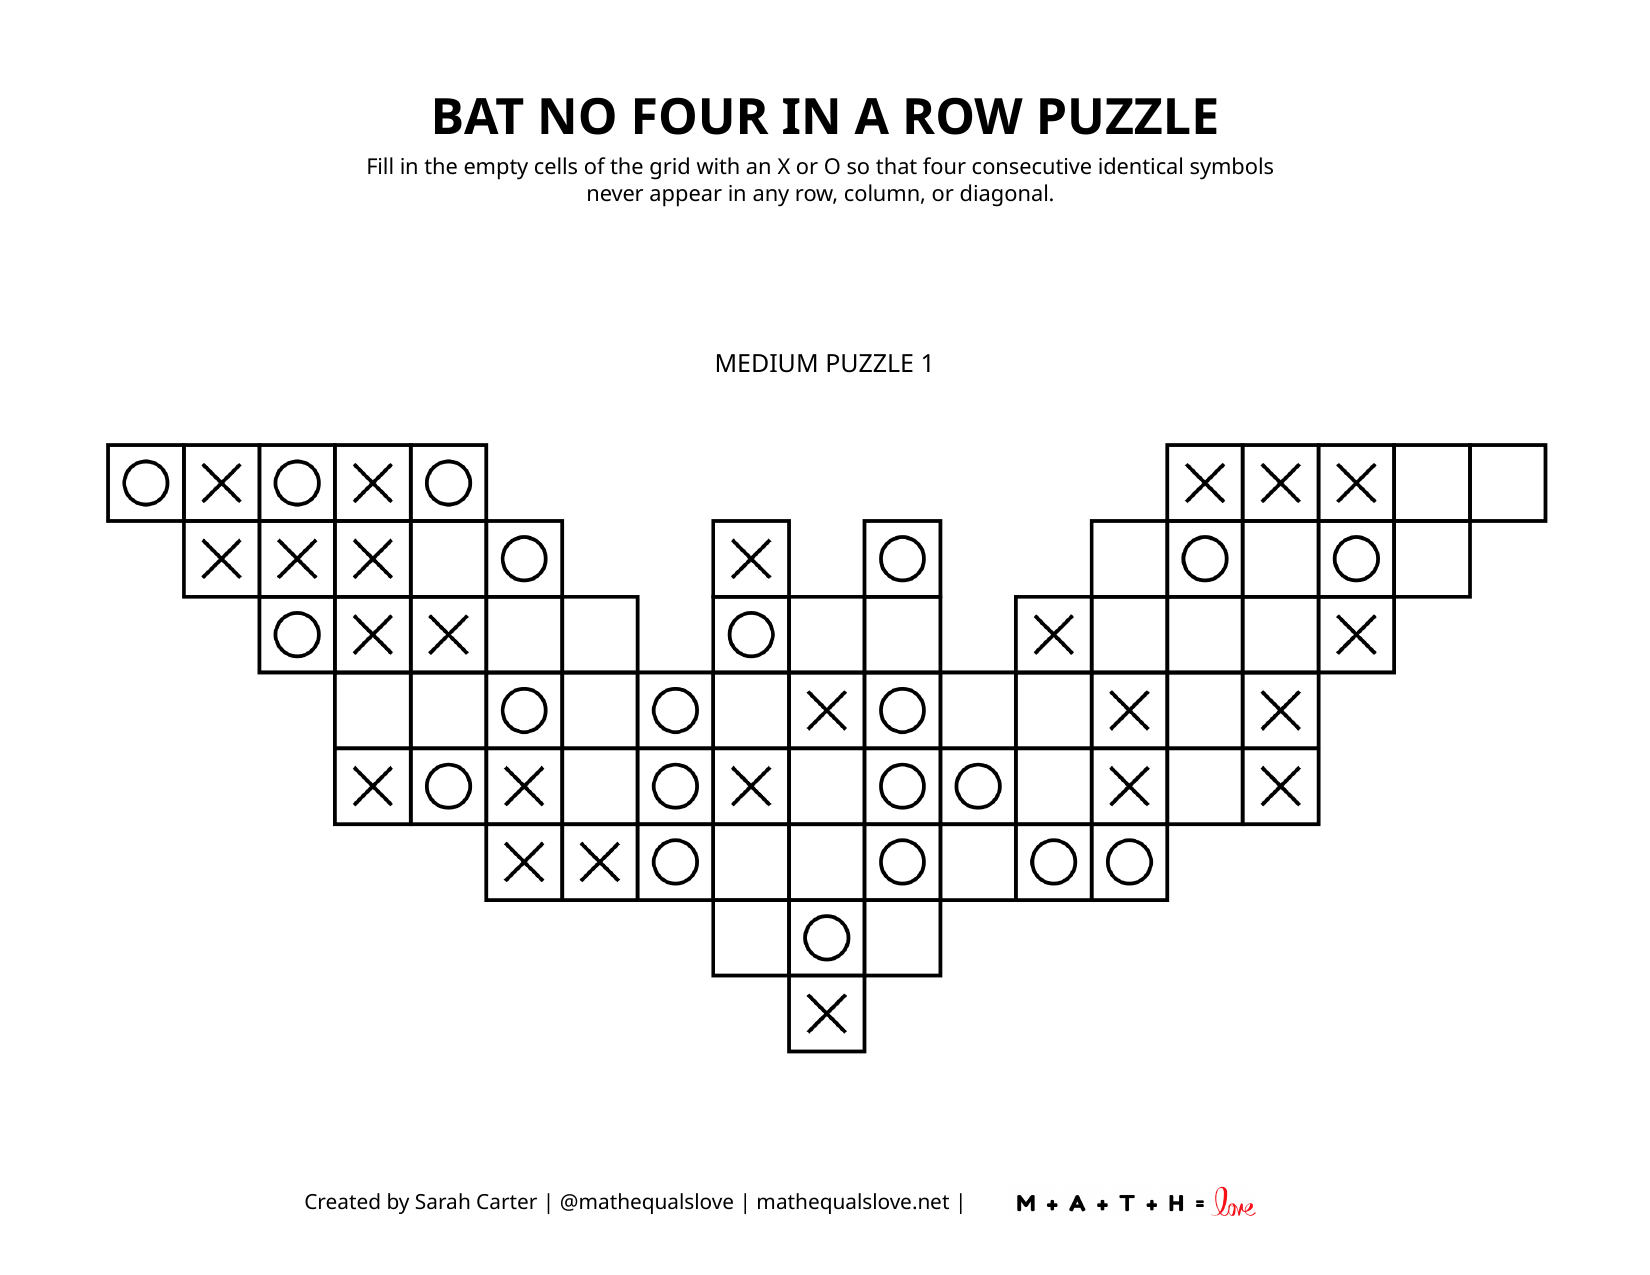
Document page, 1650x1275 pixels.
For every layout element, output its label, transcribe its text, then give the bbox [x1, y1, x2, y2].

text_box MEDIUM PUZZLE 1 [187, 347, 1463, 399]
text_box Fill in the empty cells of the grid with an X or O so that four consecutive identical symbols never appear in any row, column, or diagonal. [331, 145, 1317, 213]
text_box BAT NO FOUR IN A ROW PUZZLE [383, 77, 1267, 145]
picture [103, 441, 1549, 1055]
picture [1007, 1184, 1262, 1220]
text_box Created by Sarah Carter | @mathequalslove | mathequalslove.net | [289, 1181, 1119, 1221]
